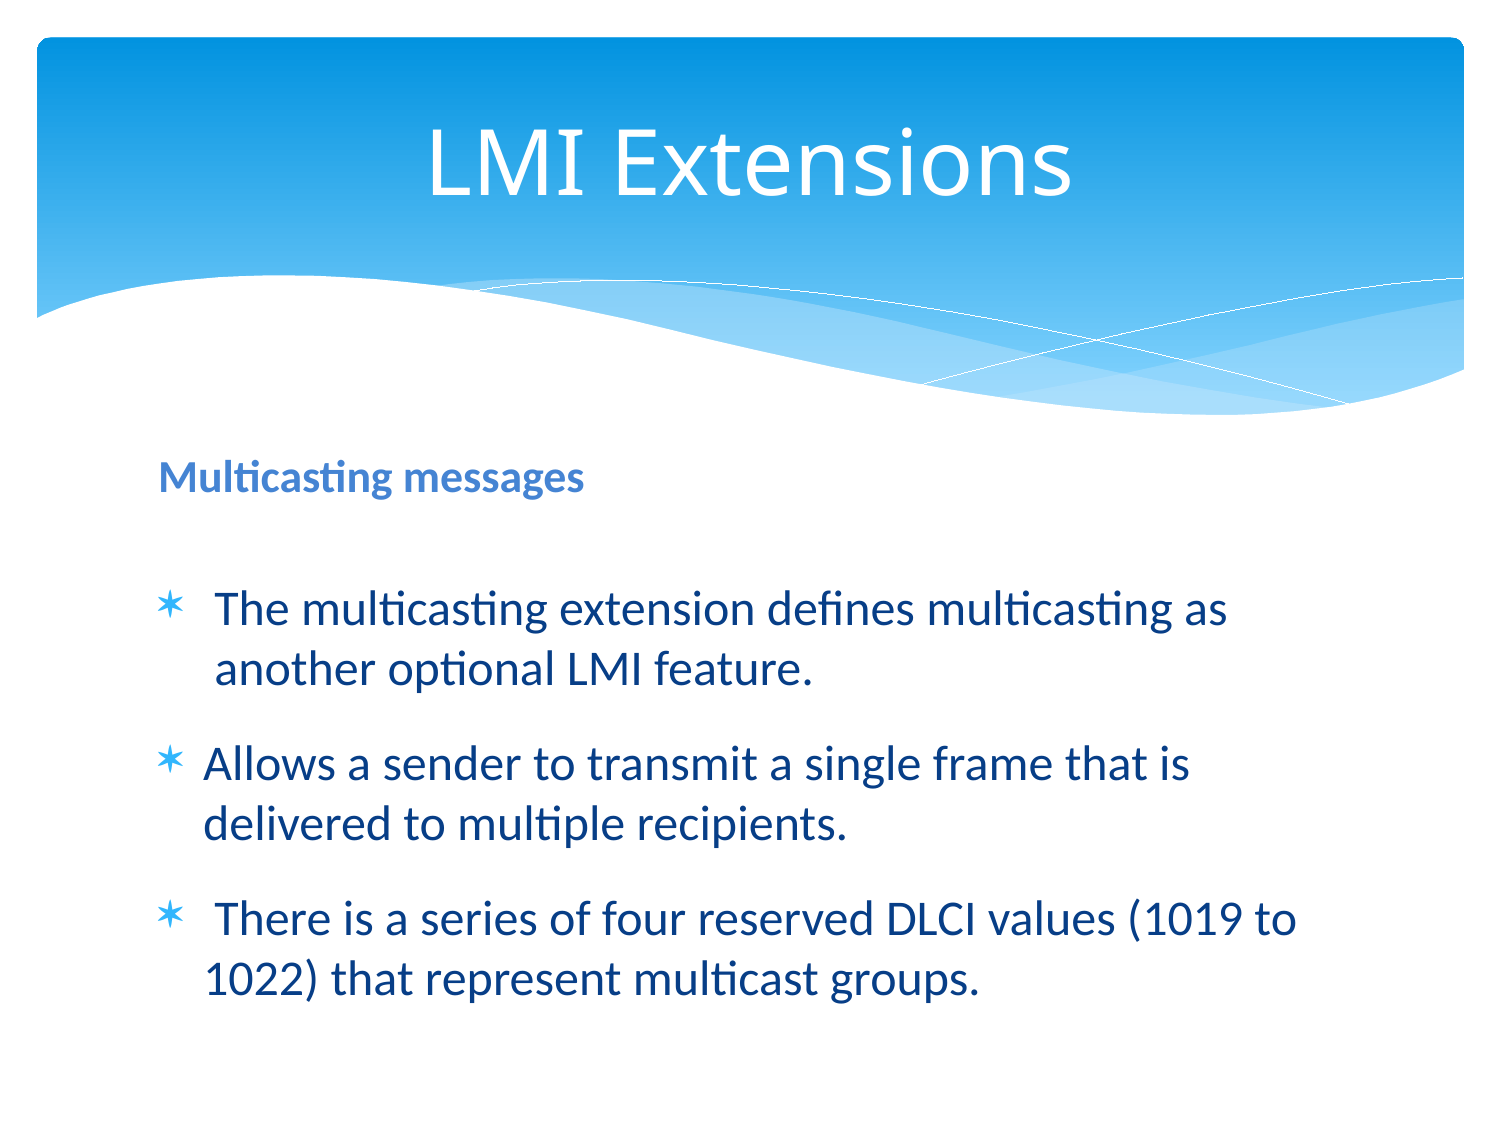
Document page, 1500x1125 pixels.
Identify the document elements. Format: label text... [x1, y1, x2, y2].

list Multicasting messages The multicasting extension defines multicasting as another optional LMI feature. Allows a sender to transmit a single frame that is delivered to multiple recipients. There is a series of four reserved DLCI values (1019 to 1022) that represent multicast groups. [143, 438, 1359, 1054]
title LMI Extensions [75, 55, 1425, 261]
